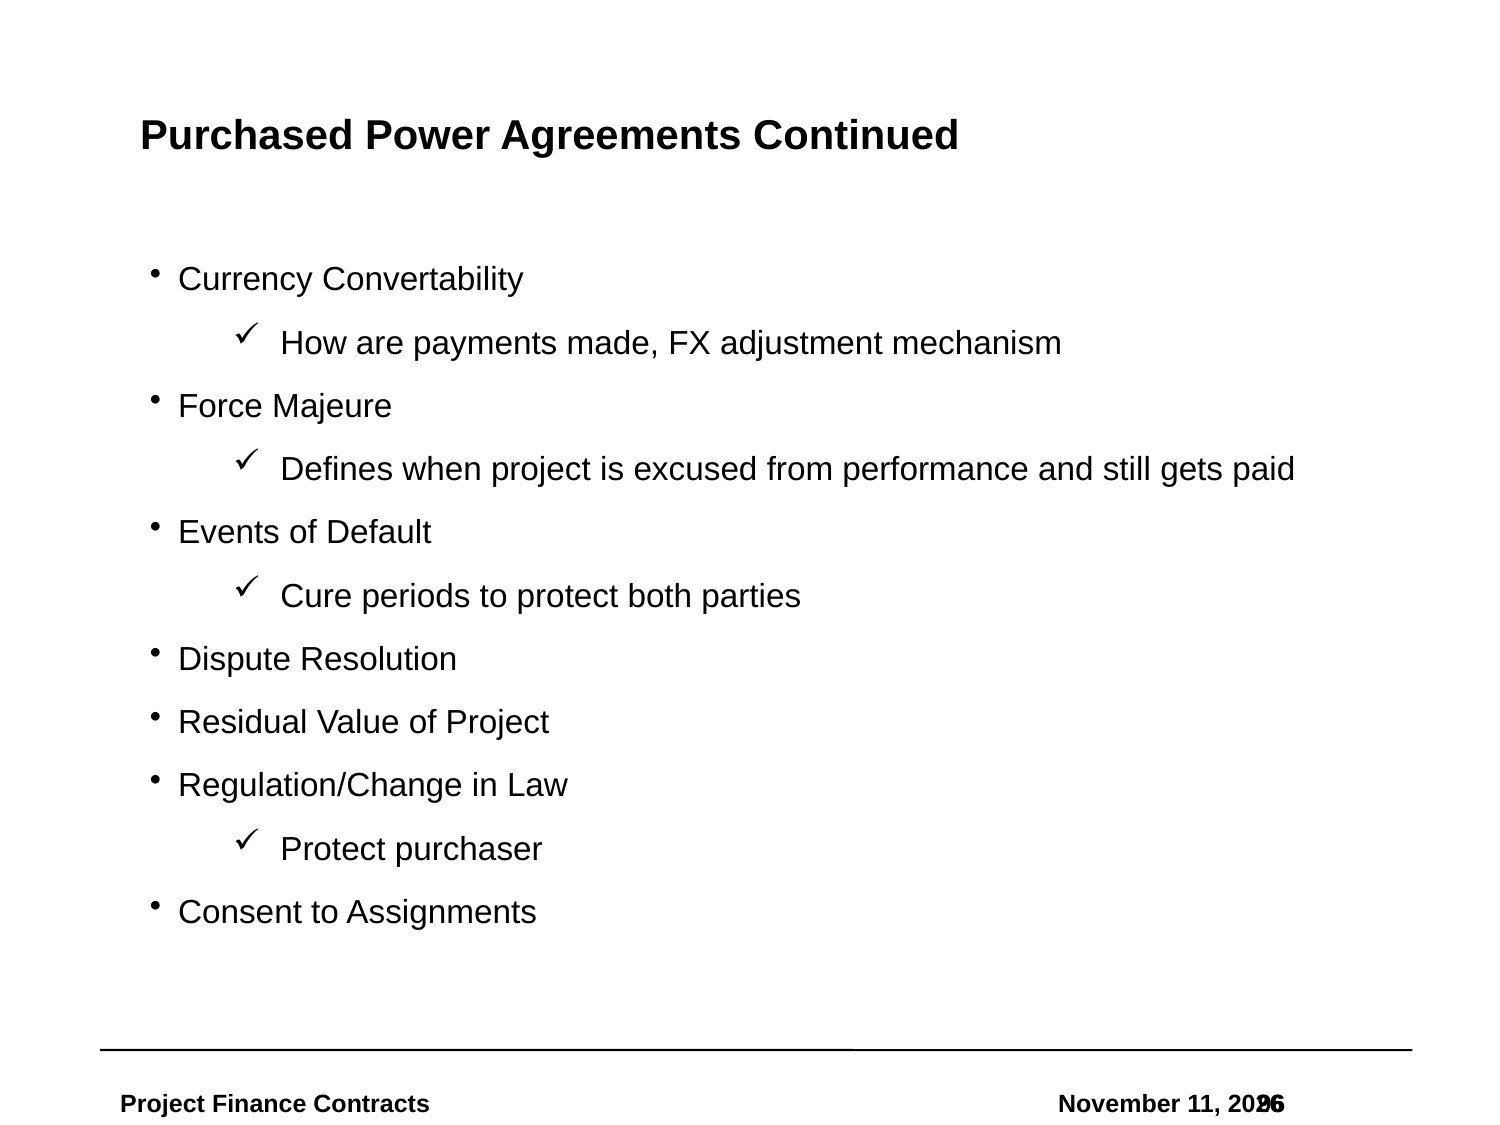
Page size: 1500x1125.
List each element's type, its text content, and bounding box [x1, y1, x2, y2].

list Currency Convertability How are payments made, FX adjustment mechanism Force Majeure Defines when project is excused from performance and still gets paid Events of Default Cure periods to protect both parties Dispute Resolution Residual Value of Project Regulation/Change in Law Protect purchaser Consent to Assignments [124, 249, 1376, 1001]
title Purchased Power Agreements Continued [124, 99, 1288, 226]
